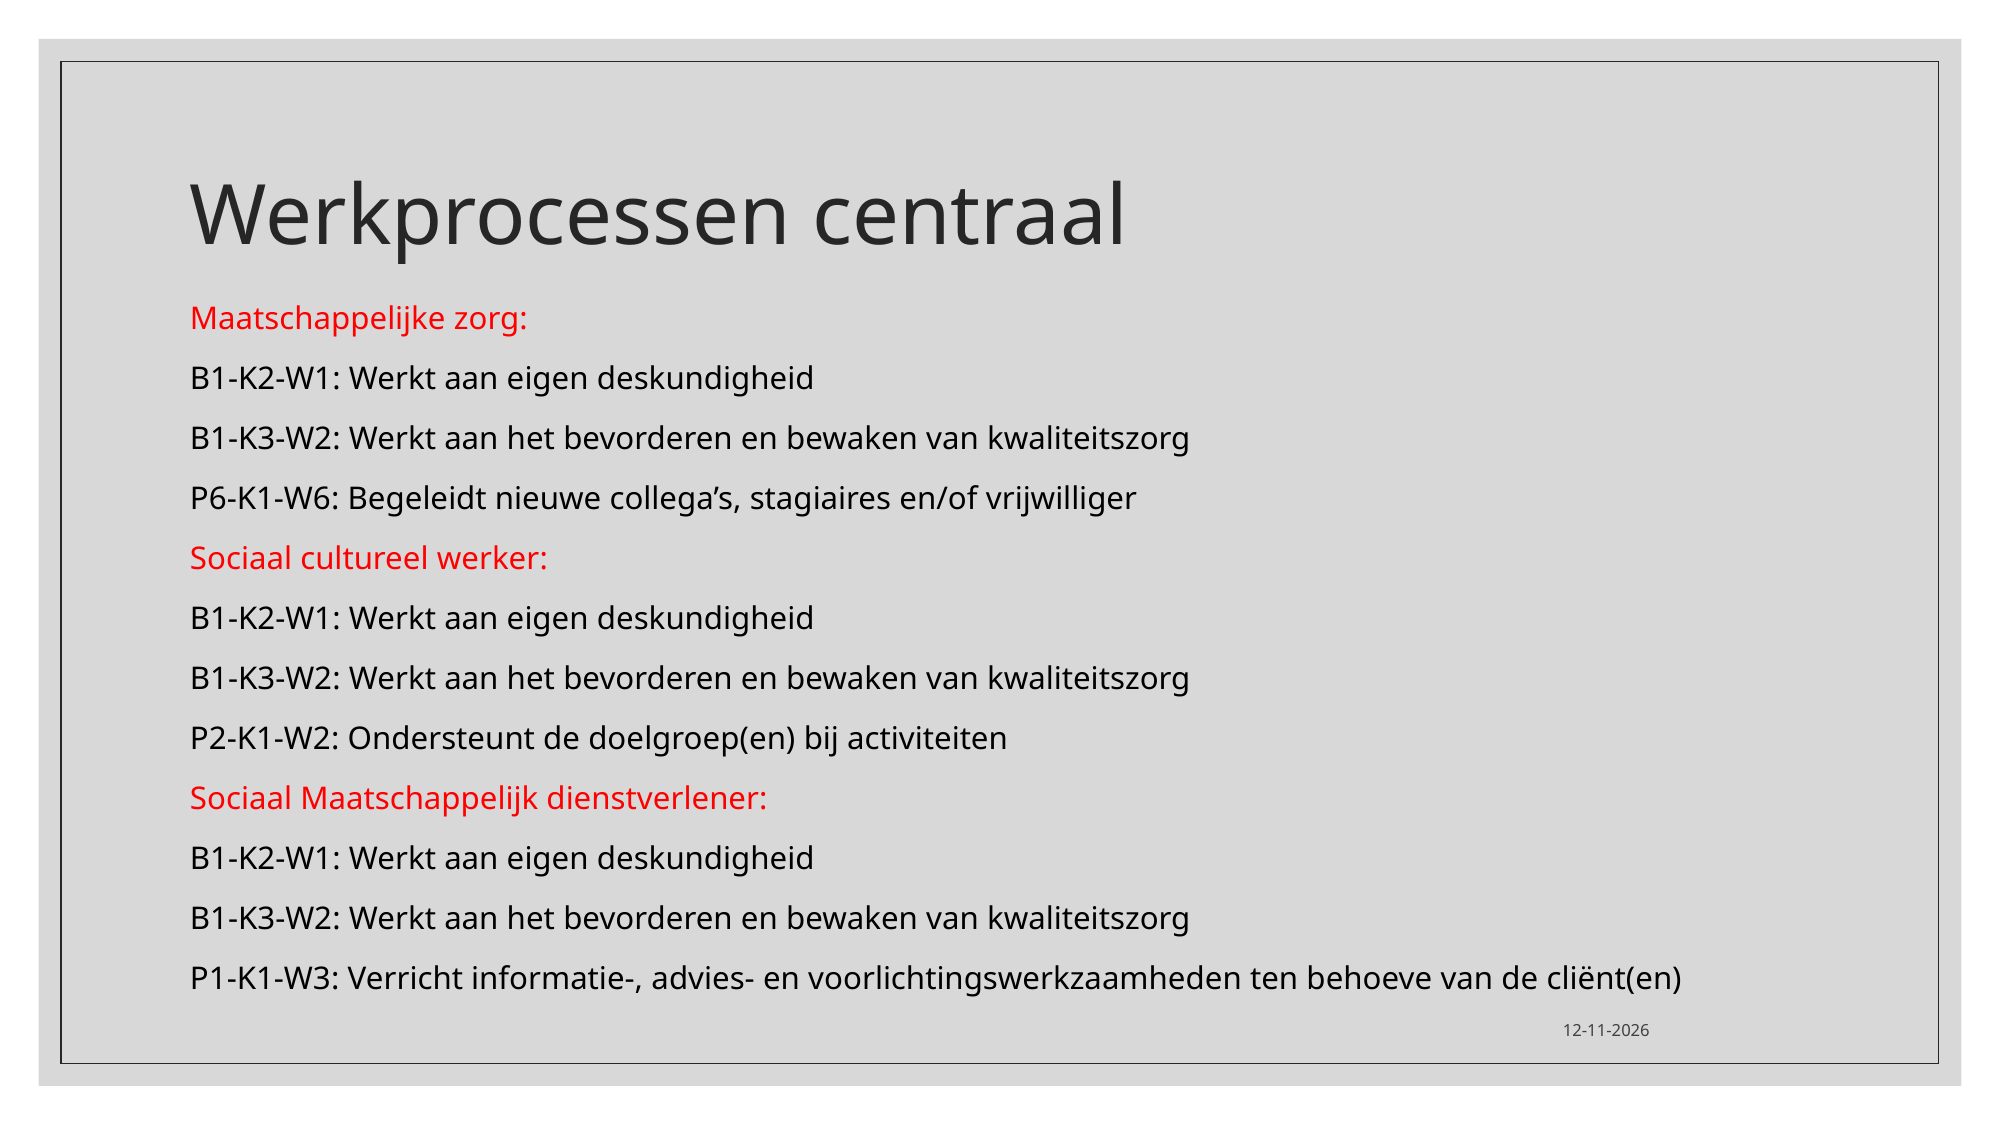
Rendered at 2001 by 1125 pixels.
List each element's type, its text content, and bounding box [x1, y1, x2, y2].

list Maatschappelijke zorg: B1-K2-W1: Werkt aan eigen deskundigheid B1-K3-W2: Werkt aan het bevorderen en bewaken van kwaliteitszorg P6-K1-W6: Begeleidt nieuwe collega’s, stagiaires en/of vrijwilliger Sociaal cultureel werker: B1-K2-W1: Werkt aan eigen deskundigheid B1-K3-W2: Werkt aan het bevorderen en bewaken van kwaliteitszorg P2-K1-W2: Ondersteunt de doelgroep(en) bij activiteiten Sociaal Maatschappelijk dienstverlener: B1-K2-W1: Werkt aan eigen deskundigheid B1-K3-W2: Werkt aan het bevorderen en bewaken van kwaliteitszorg P1-K1-W3: Verricht informatie-, advies- en voorlichtingswerkzaamheden ten behoeve van de cliënt(en)​ [174, 287, 1825, 1050]
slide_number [1190, 990, 1665, 1050]
title Werkprocessen centraal [174, 105, 1825, 287]
